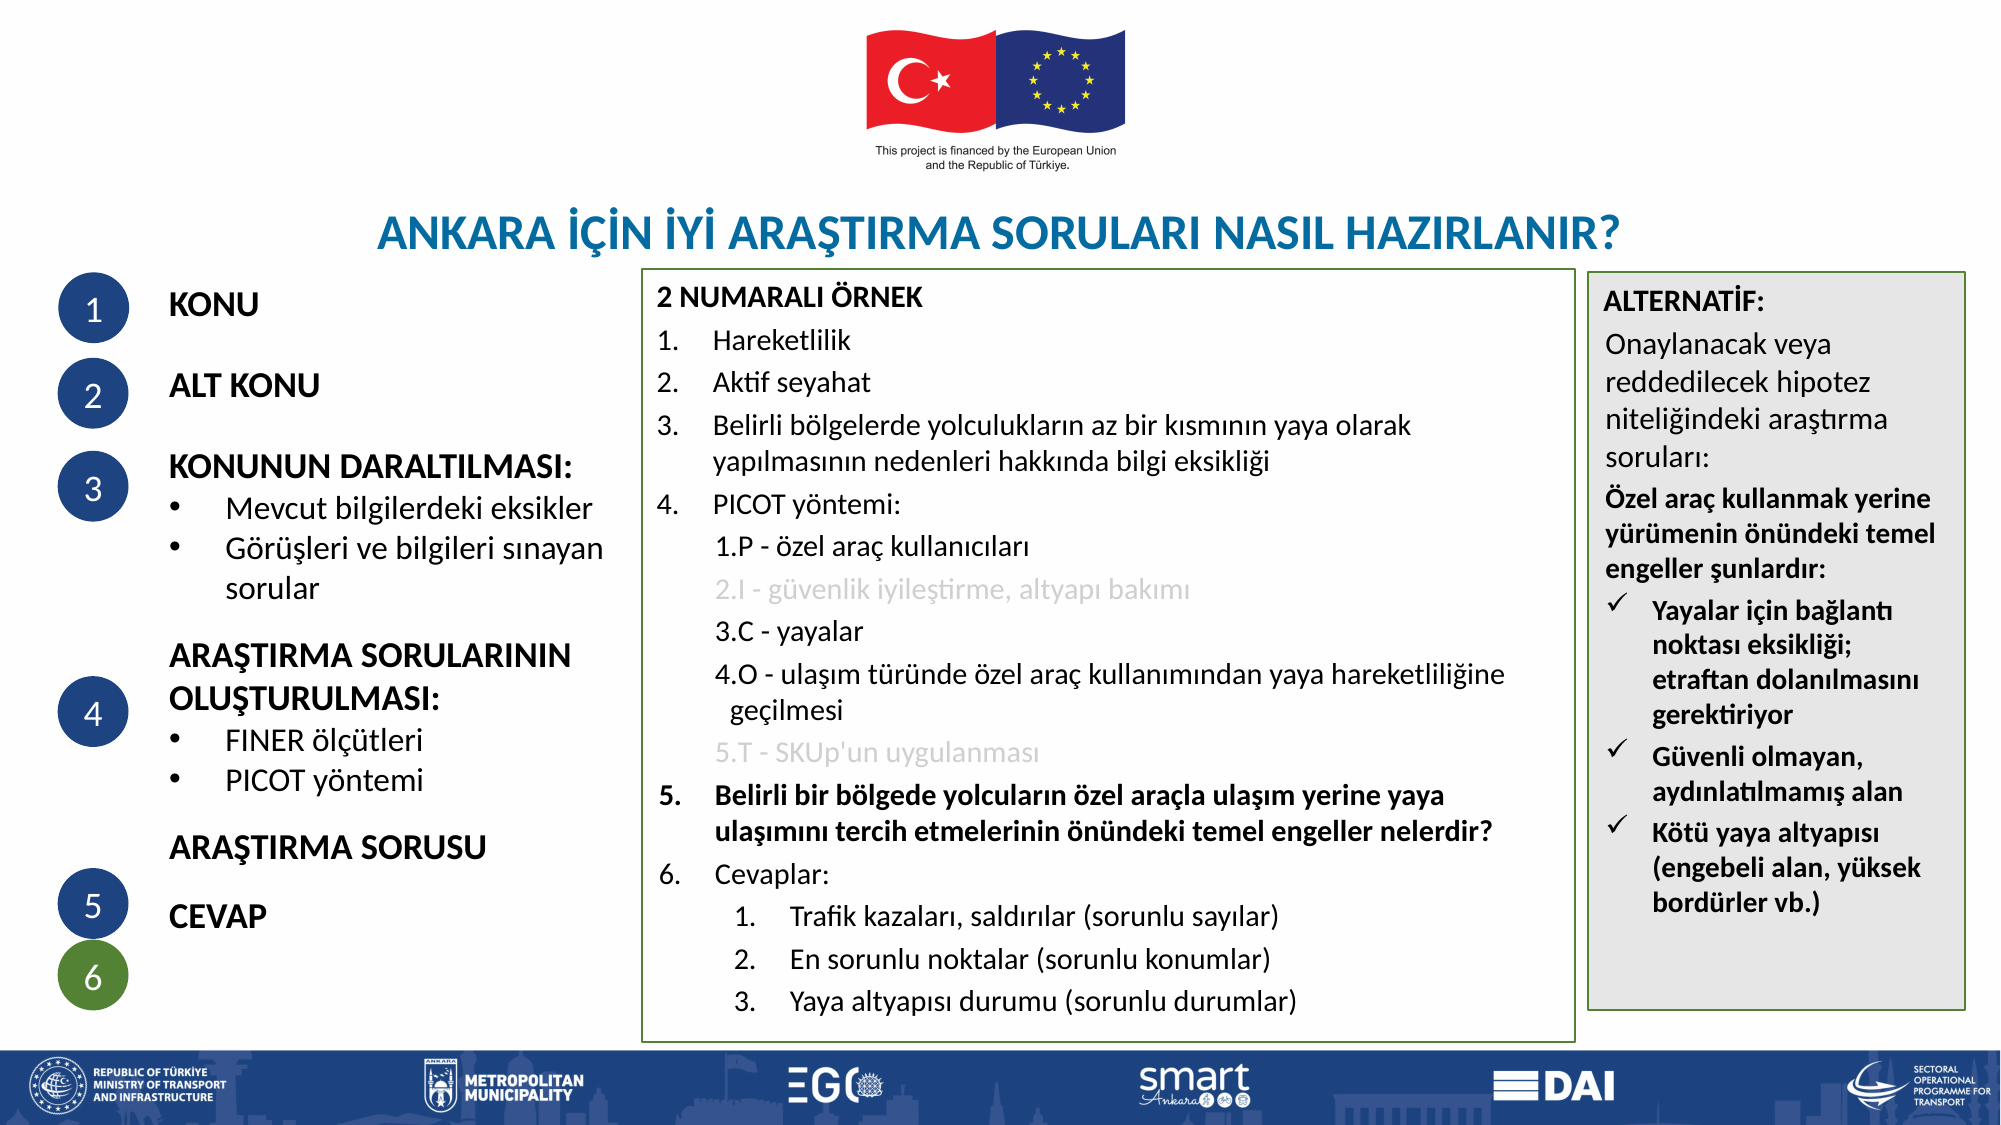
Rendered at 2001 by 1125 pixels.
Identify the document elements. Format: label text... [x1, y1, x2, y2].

text_box 5 [56, 867, 130, 939]
text_box ALTERNATİF: Onaylanacak veya reddedilecek hipotez niteliğindeki araştırma soruları: Özel araç kullanmak yerine yürümenin önündeki temel engeller şunlardır: Yayalar için bağlantı noktası eksikliği; etraftan dolanılmasını gerektiriyor Güvenli olmayan, aydınlatılmamış alan Kötü yaya altyapısı (engebeli alan, yüksek bordürler vb.) [1588, 272, 1965, 1011]
text_box 4 [56, 675, 130, 749]
text_box 2 [56, 356, 130, 430]
text_box ANKARA İÇİN İYİ ARAŞTIRMA SORULARI NASIL HAZIRLANIR? [0, 192, 2000, 269]
text_box 2 NUMARALI ÖRNEK Hareketlilik Aktif seyahat Belirli bölgelerde yolculukların az bir kısmının yaya olarak yapılmasının nedenleri hakkında bilgi eksikliği PICOT yöntemi: P - özel araç kullanıcıları I - güvenlik iyileştirme, altyapı bakımı C - yayalar O - ulaşım türünde özel araç kullanımından yaya hareketliliğine geçilmesi T - SKUp'un uygulanması Belirli bir bölgede yolcuların özel araçla ulaşım yerine yaya ulaşımını tercih etmelerinin önündeki temel engeller nelerdir? Cevaplar: Trafik kazaları, saldırılar (sorunlu sayılar) En sorunlu noktalar (sorunlu konumlar) Yaya altyapısı durumu (sorunlu durumlar) [641, 268, 1575, 1043]
text_box KONU ALT KONU KONUNUN DARALTILMASI: Mevcut bilgilerdeki eksikler Görüşleri ve bilgileri sınayan sorular ARAŞTIRMA SORULARININ OLUŞTURULMASI: FINER ölçütleri PICOT yöntemi ARAŞTIRMA SORUSU CEVAP [154, 272, 665, 1055]
text_box 1 [57, 271, 131, 345]
text_box 6 [56, 938, 130, 1012]
picture [0, 0, 2001, 1125]
text_box 3 [56, 449, 130, 523]
